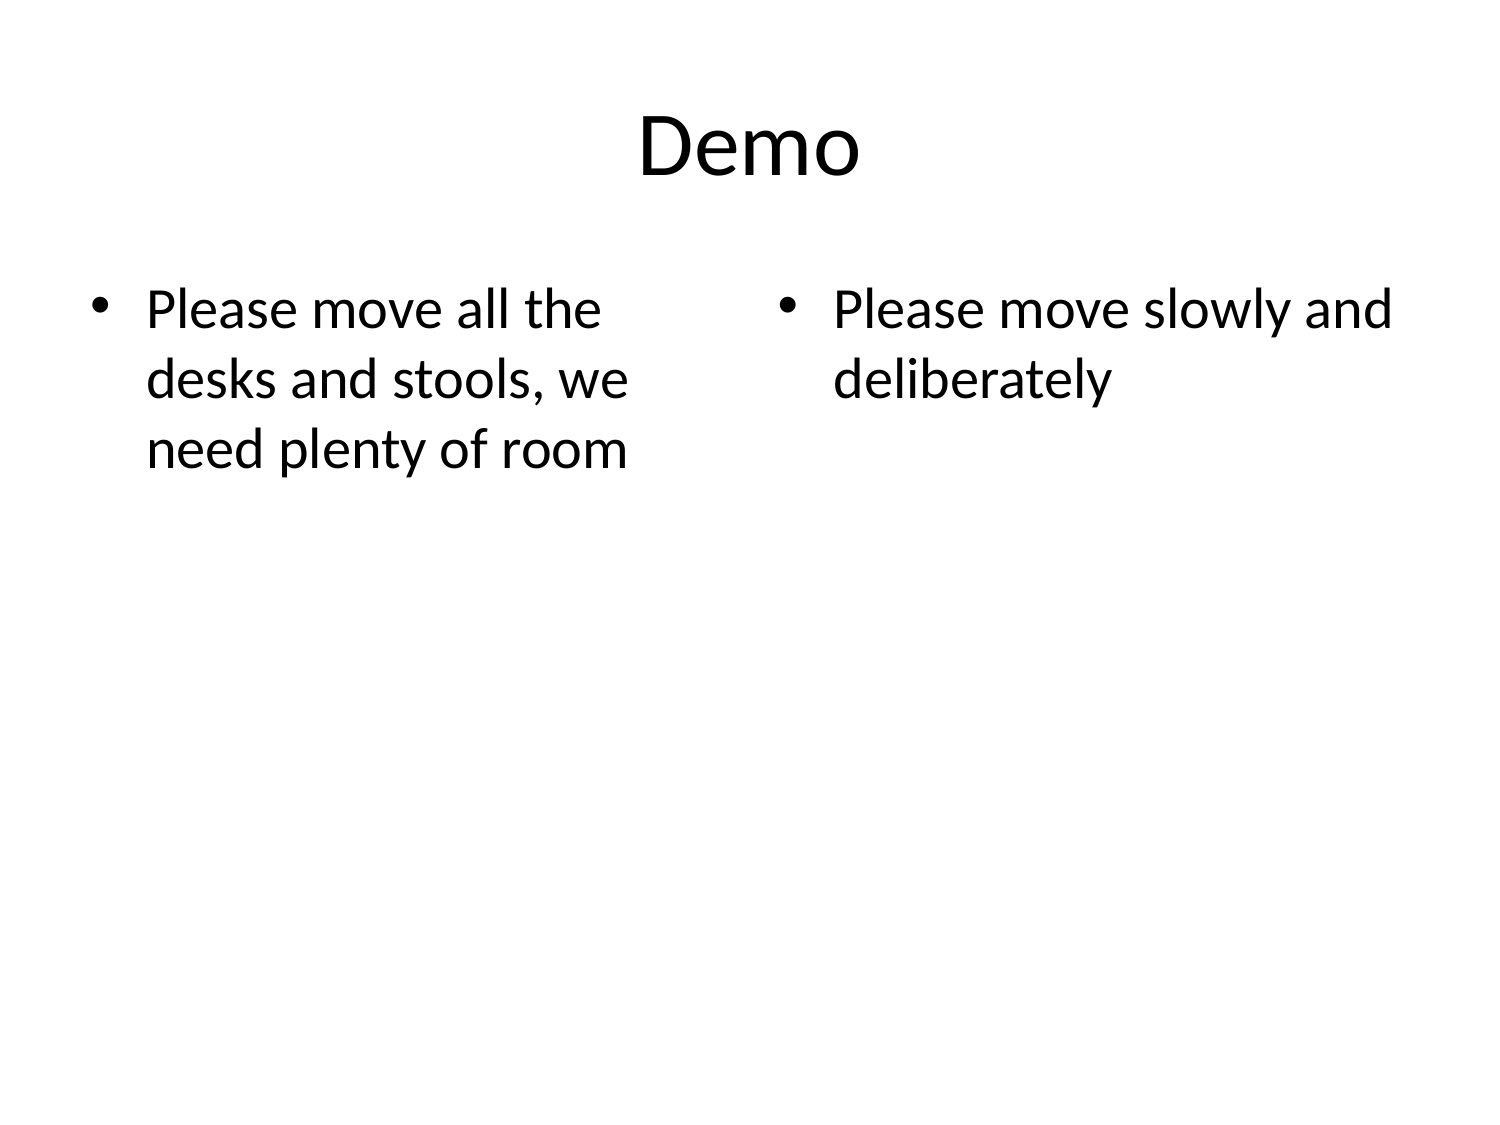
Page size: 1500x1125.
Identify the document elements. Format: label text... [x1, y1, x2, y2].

list Please move all the desks and stools, we need plenty of room [75, 262, 738, 1005]
title Demo [75, 45, 1425, 233]
list Please move slowly and deliberately [762, 262, 1425, 1005]
